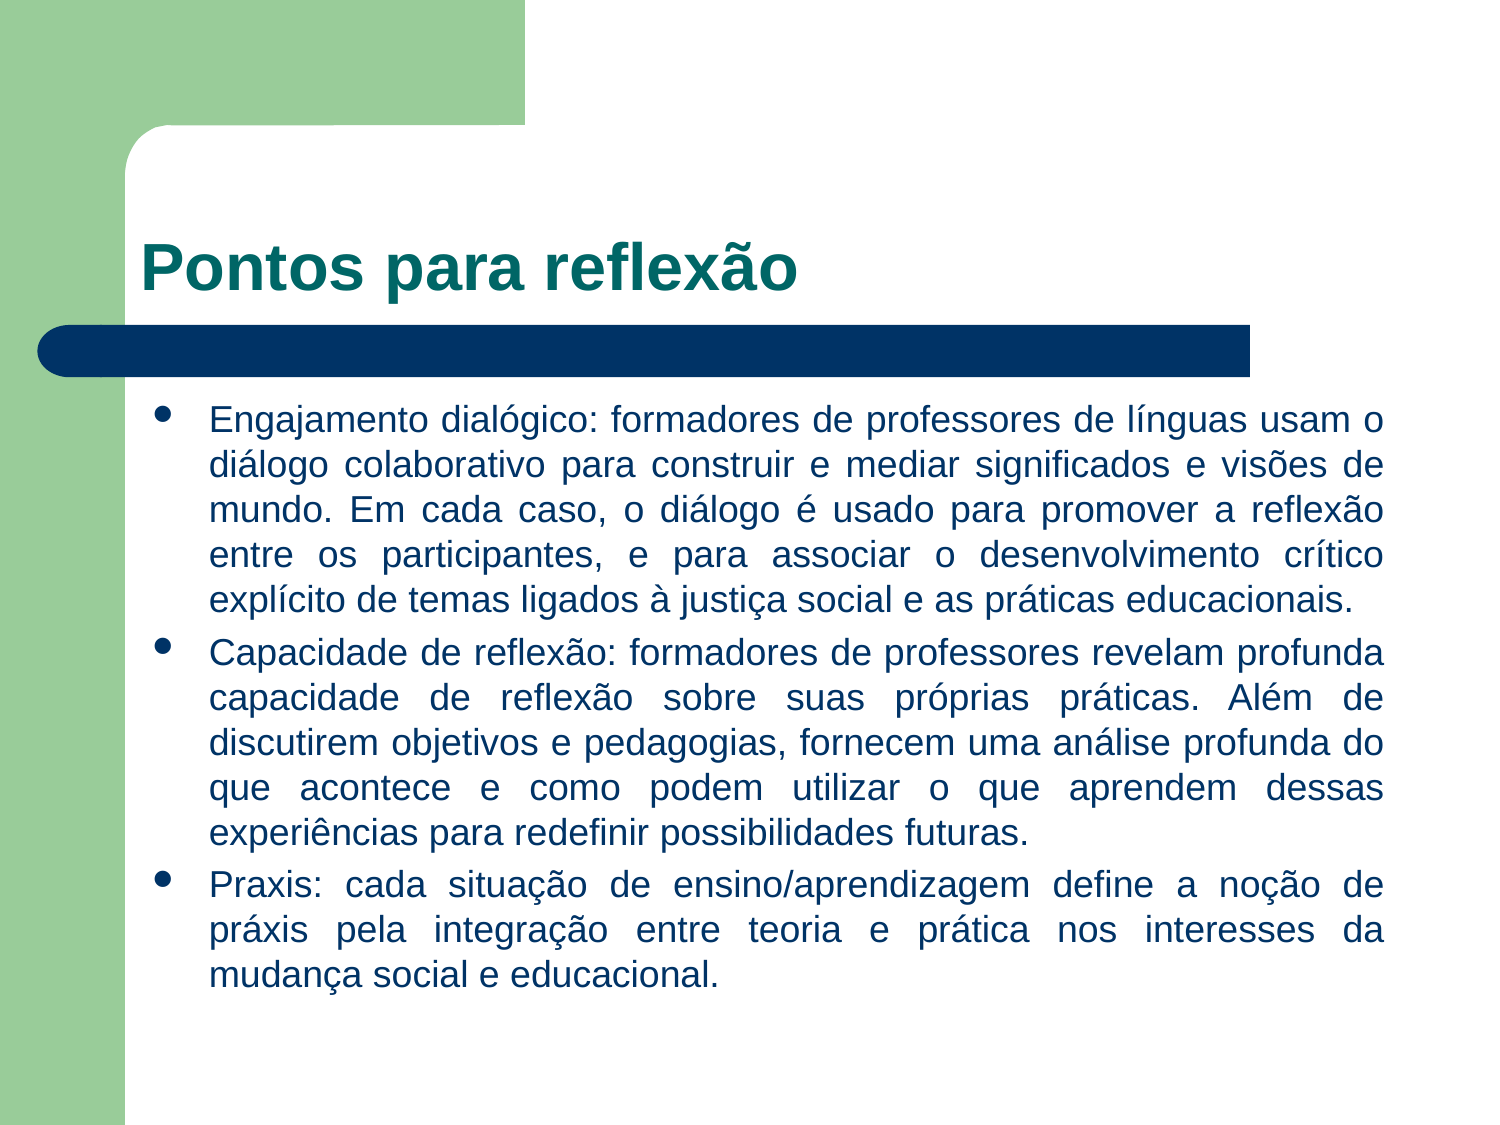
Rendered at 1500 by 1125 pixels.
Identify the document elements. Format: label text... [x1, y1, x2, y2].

list Engajamento dialógico: formadores de professores de línguas usam o diálogo colaborativo para construir e mediar significados e visões de mundo. Em cada caso, o diálogo é usado para promover a reflexão entre os participantes, e para associar o desenvolvimento crítico explícito de temas ligados à justiça social e as práticas educacionais. Capacidade de reflexão: formadores de professores revelam profunda capacidade de reflexão sobre suas próprias práticas. Além de discutirem objetivos e pedagogias, fornecem uma análise profunda do que acontece e como podem utilizar o que aprendem dessas experiências para redefinir possibilidades futuras. Praxis: cada situação de ensino/aprendizagem define a noção de práxis pela integração entre teoria e prática nos interesses da mudança social e educacional. [137, 387, 1400, 999]
title Pontos para reflexão [124, 124, 1426, 313]
